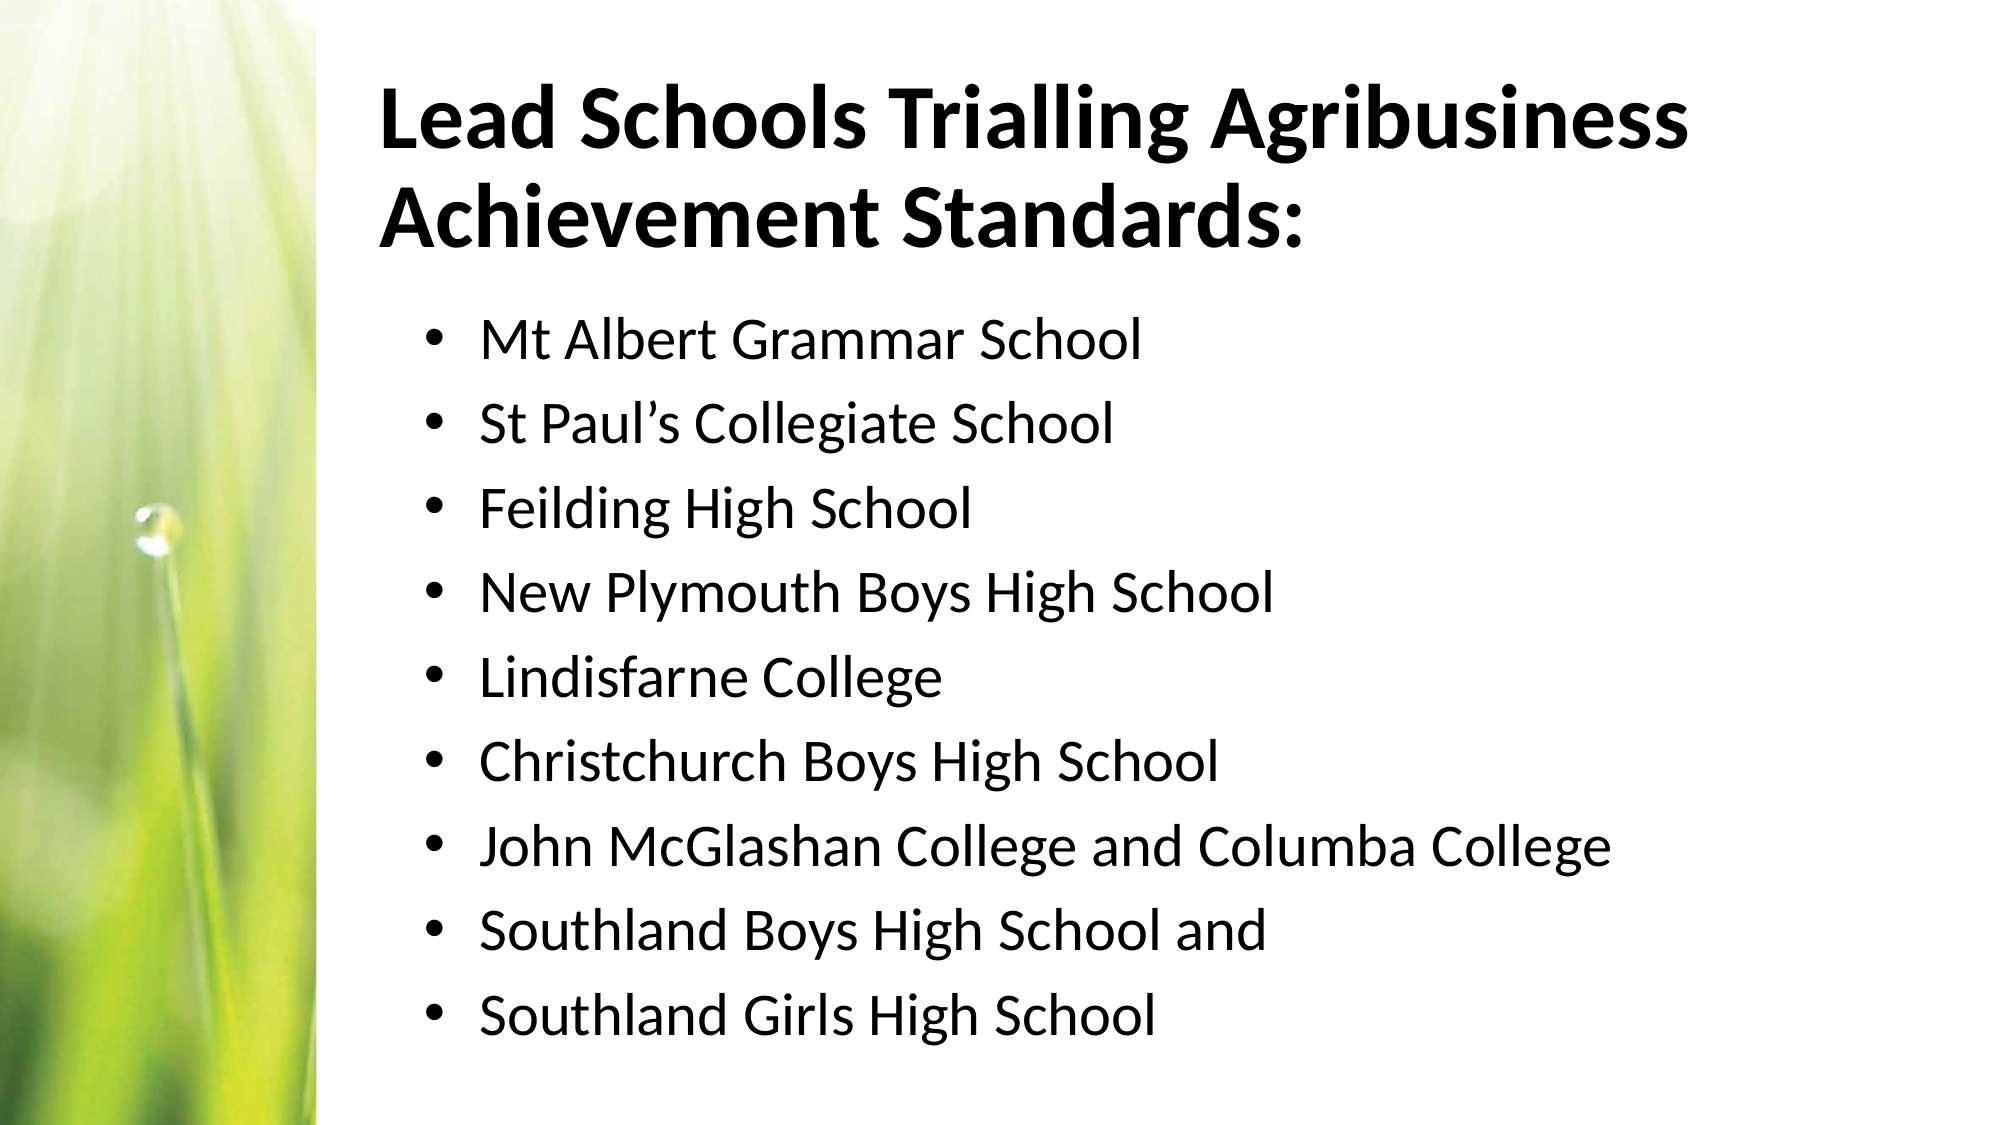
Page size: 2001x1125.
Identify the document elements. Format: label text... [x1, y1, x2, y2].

picture [0, 0, 317, 1125]
list Mt Albert Grammar School St Paul’s Collegiate School Feilding High School New Plymouth Boys High School Lindisfarne College Christchurch Boys High School John McGlashan College and Columba College Southland Boys High School and Southland Girls High School [364, 299, 1867, 1057]
title Lead Schools Trialling Agribusiness Achievement Standards: [364, 59, 1867, 278]
